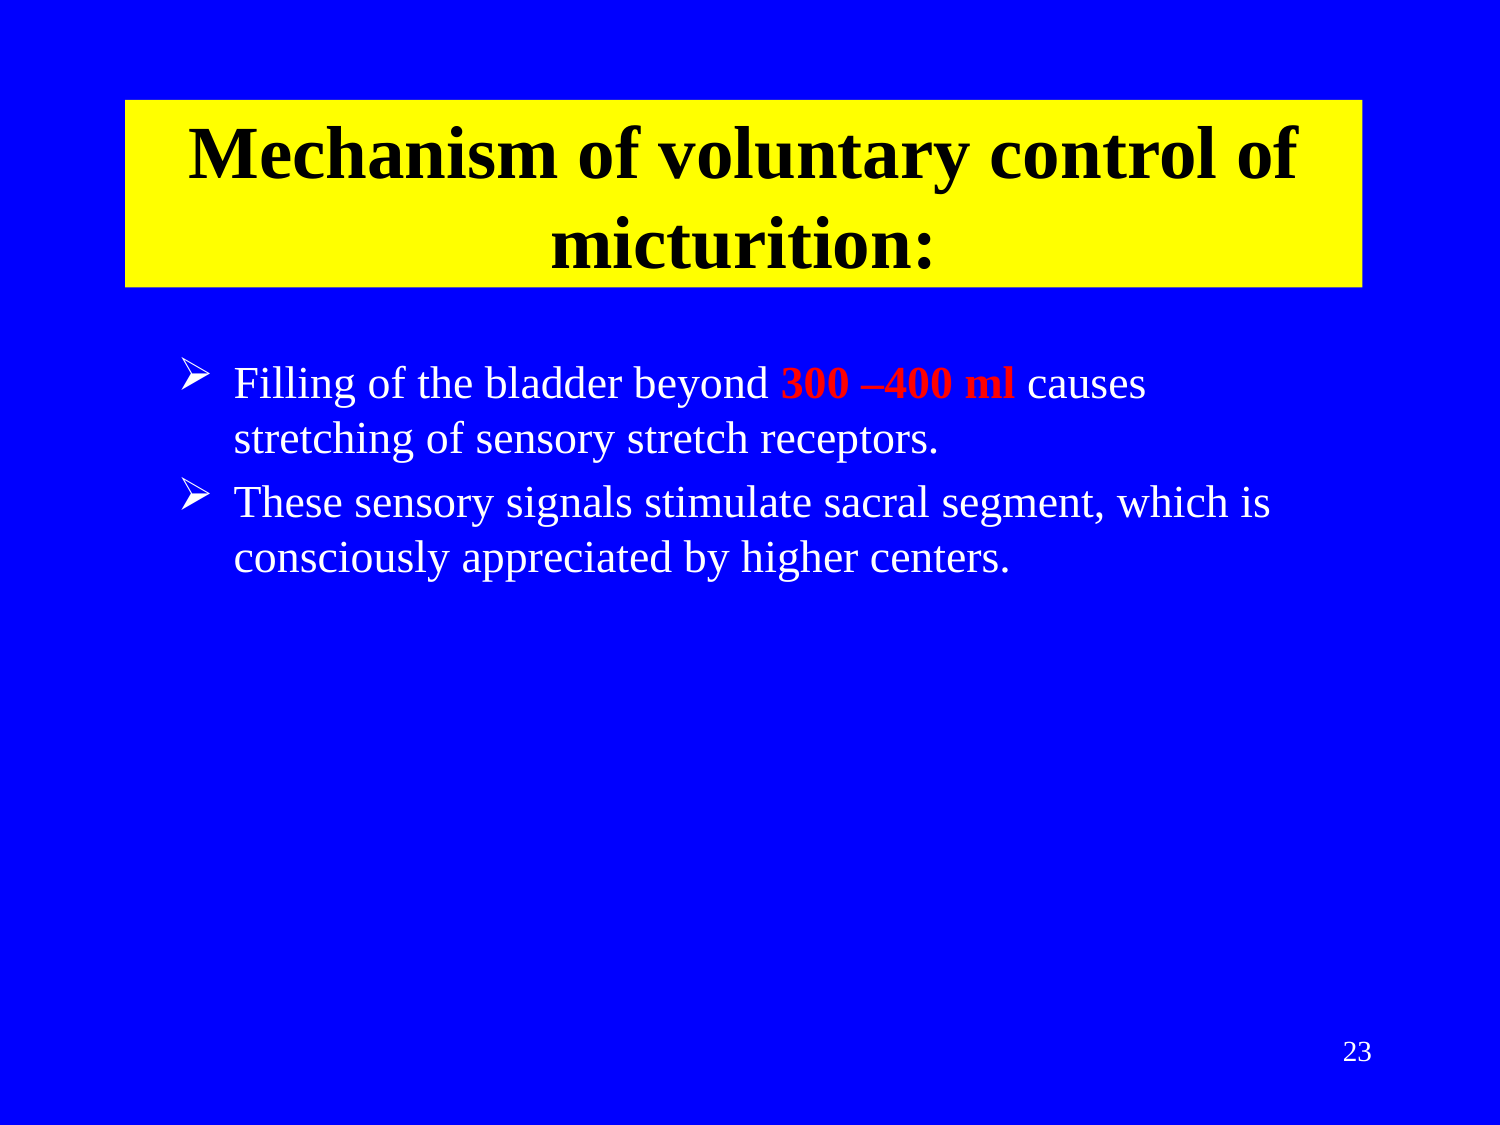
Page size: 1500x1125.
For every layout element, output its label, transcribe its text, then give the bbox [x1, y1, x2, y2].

title Mechanism of voluntary control of micturition: [125, 99, 1363, 288]
list Filling of the bladder beyond 300 –400 ml causes stretching of sensory stretch receptors. These sensory signals stimulate sacral segment, which is consciously appreciated by higher centers. [162, 345, 1350, 988]
slide_number 23 [1074, 1025, 1388, 1100]
